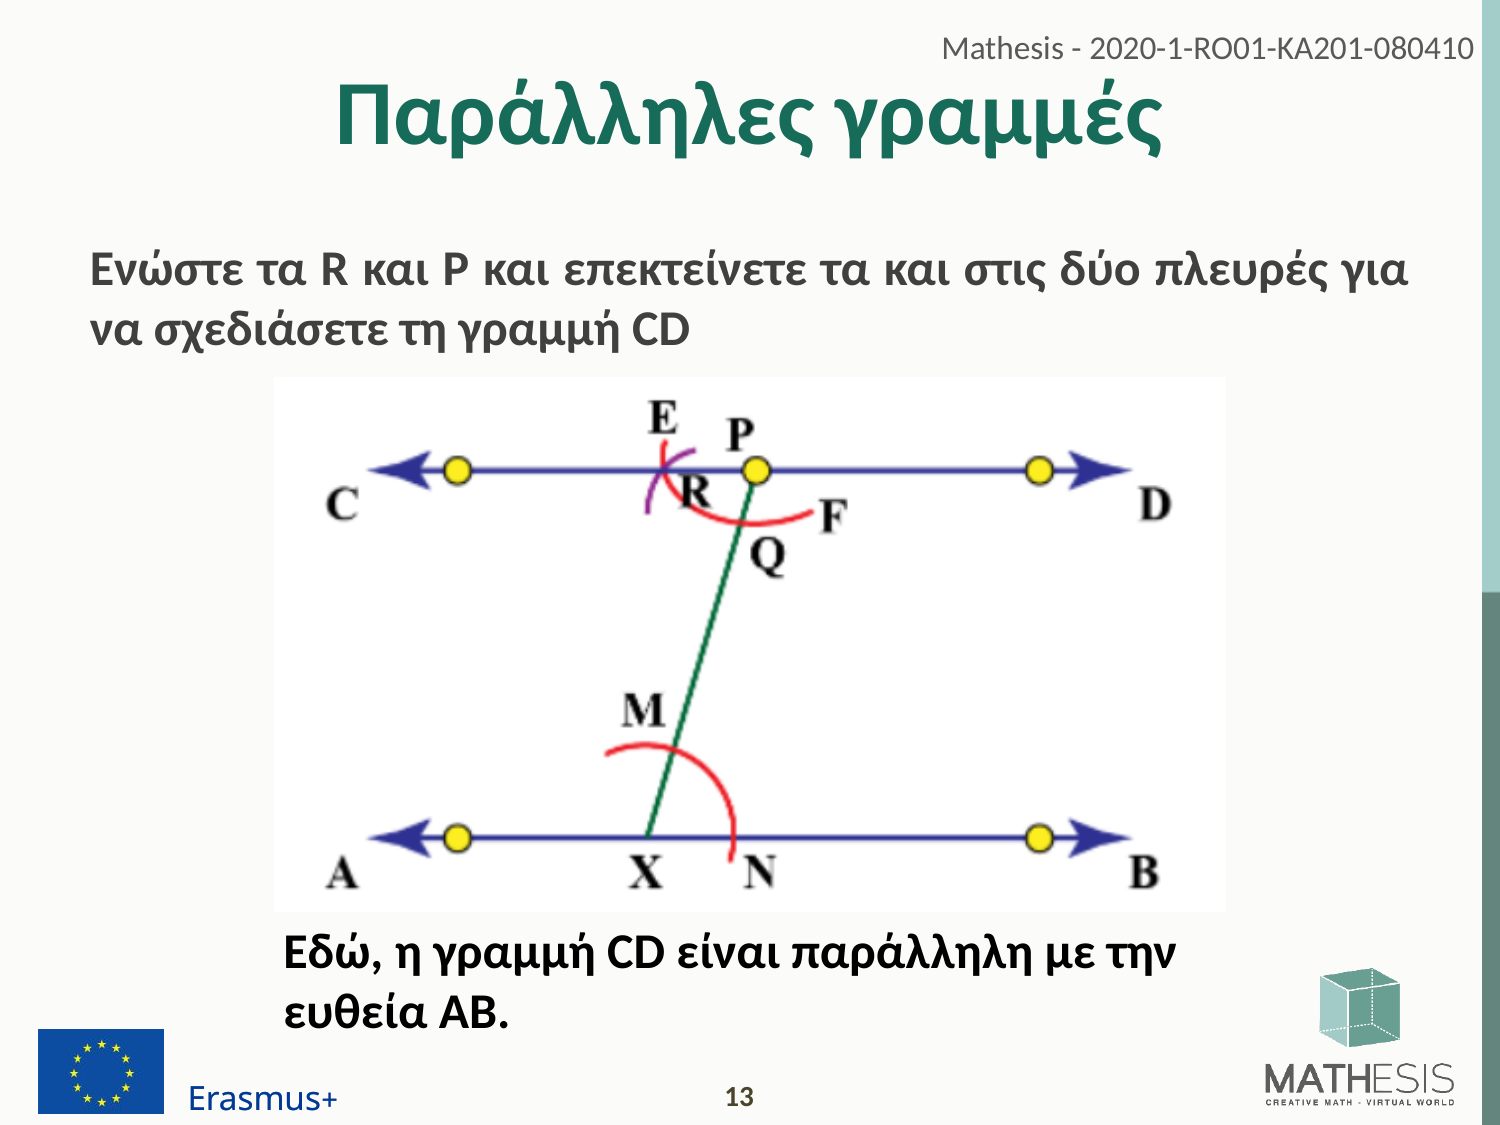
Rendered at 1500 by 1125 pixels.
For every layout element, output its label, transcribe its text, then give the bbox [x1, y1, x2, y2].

picture [38, 1029, 164, 1114]
picture [274, 377, 1226, 912]
text_box Εδώ, η γραμμή CD είναι παράλληλη με την ευθεία ΑΒ. [268, 911, 1294, 1047]
title Παράλληλες γραμμές [75, 45, 1425, 227]
list Ενώστε τα R και P και επεκτείνετε τα και στις δύο πλευρές για να σχεδιάσετε τη γραμμή CD [75, 227, 1425, 971]
